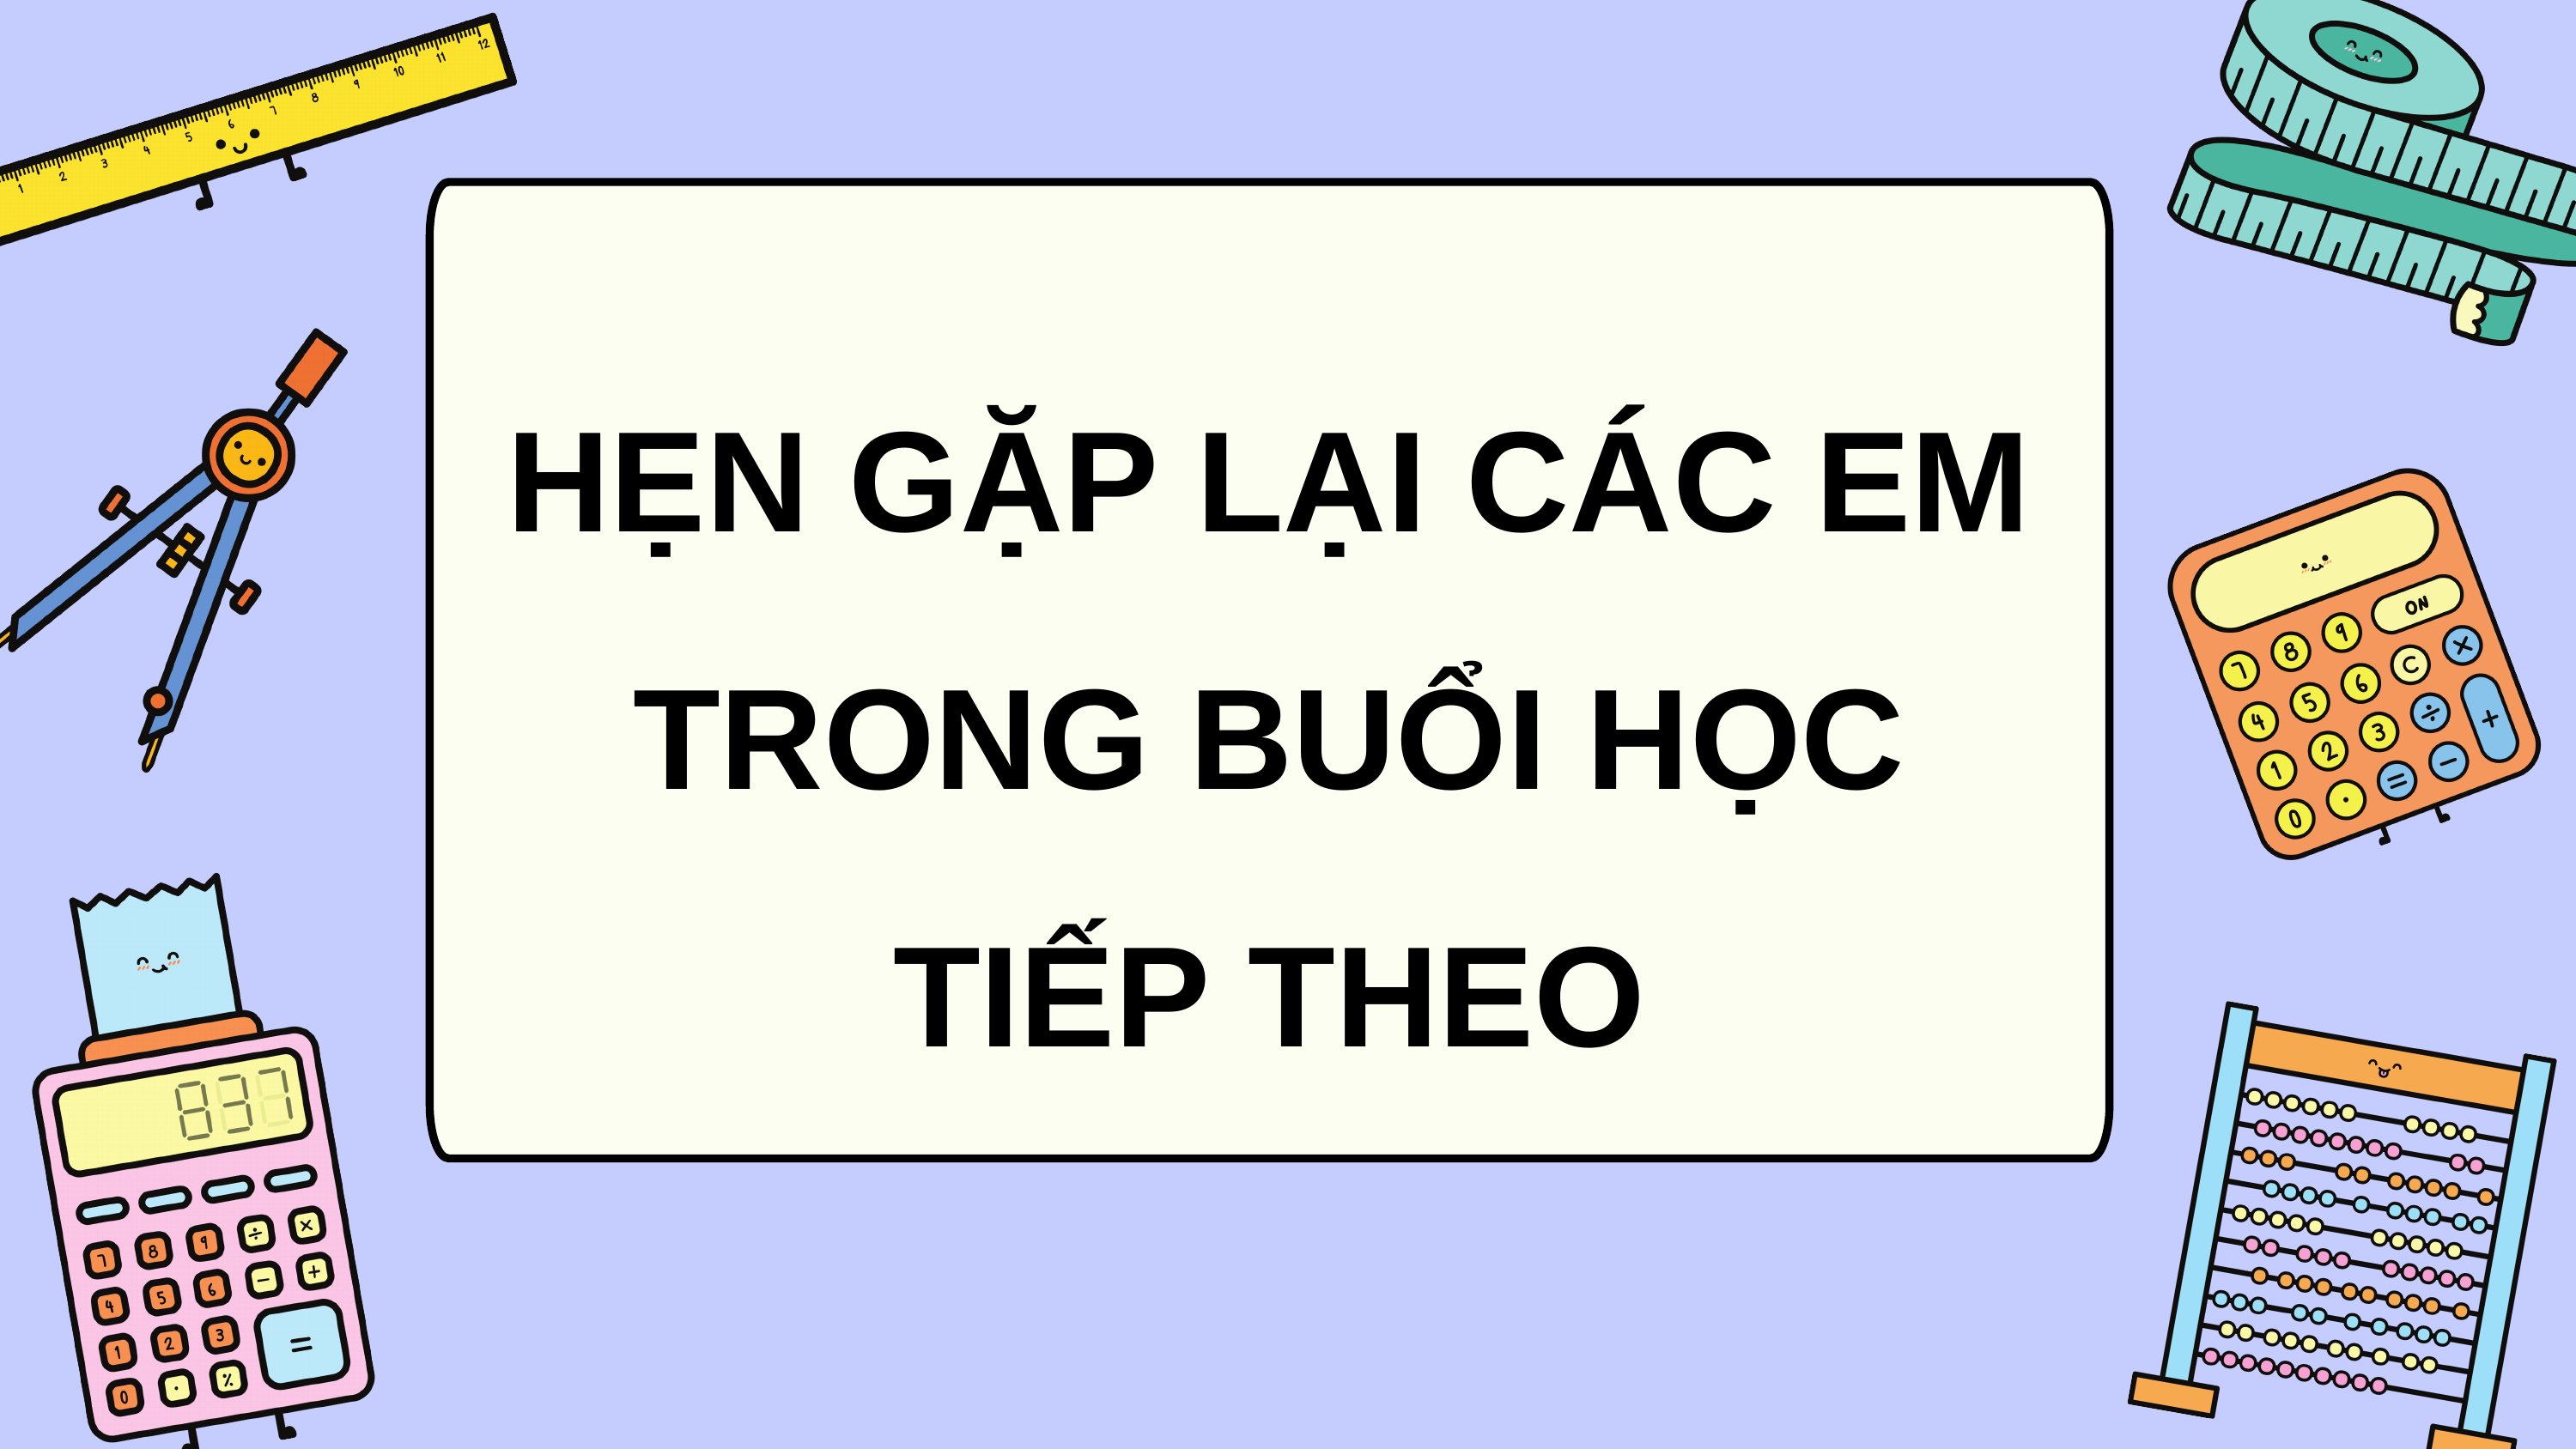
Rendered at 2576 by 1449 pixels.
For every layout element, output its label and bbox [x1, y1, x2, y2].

picture [0, 280, 416, 773]
picture [0, 12, 526, 273]
text_box [429, 181, 2110, 1159]
picture [2160, 0, 2576, 377]
picture [2155, 456, 2556, 884]
picture [1, 862, 382, 1449]
picture [2129, 997, 2576, 1449]
